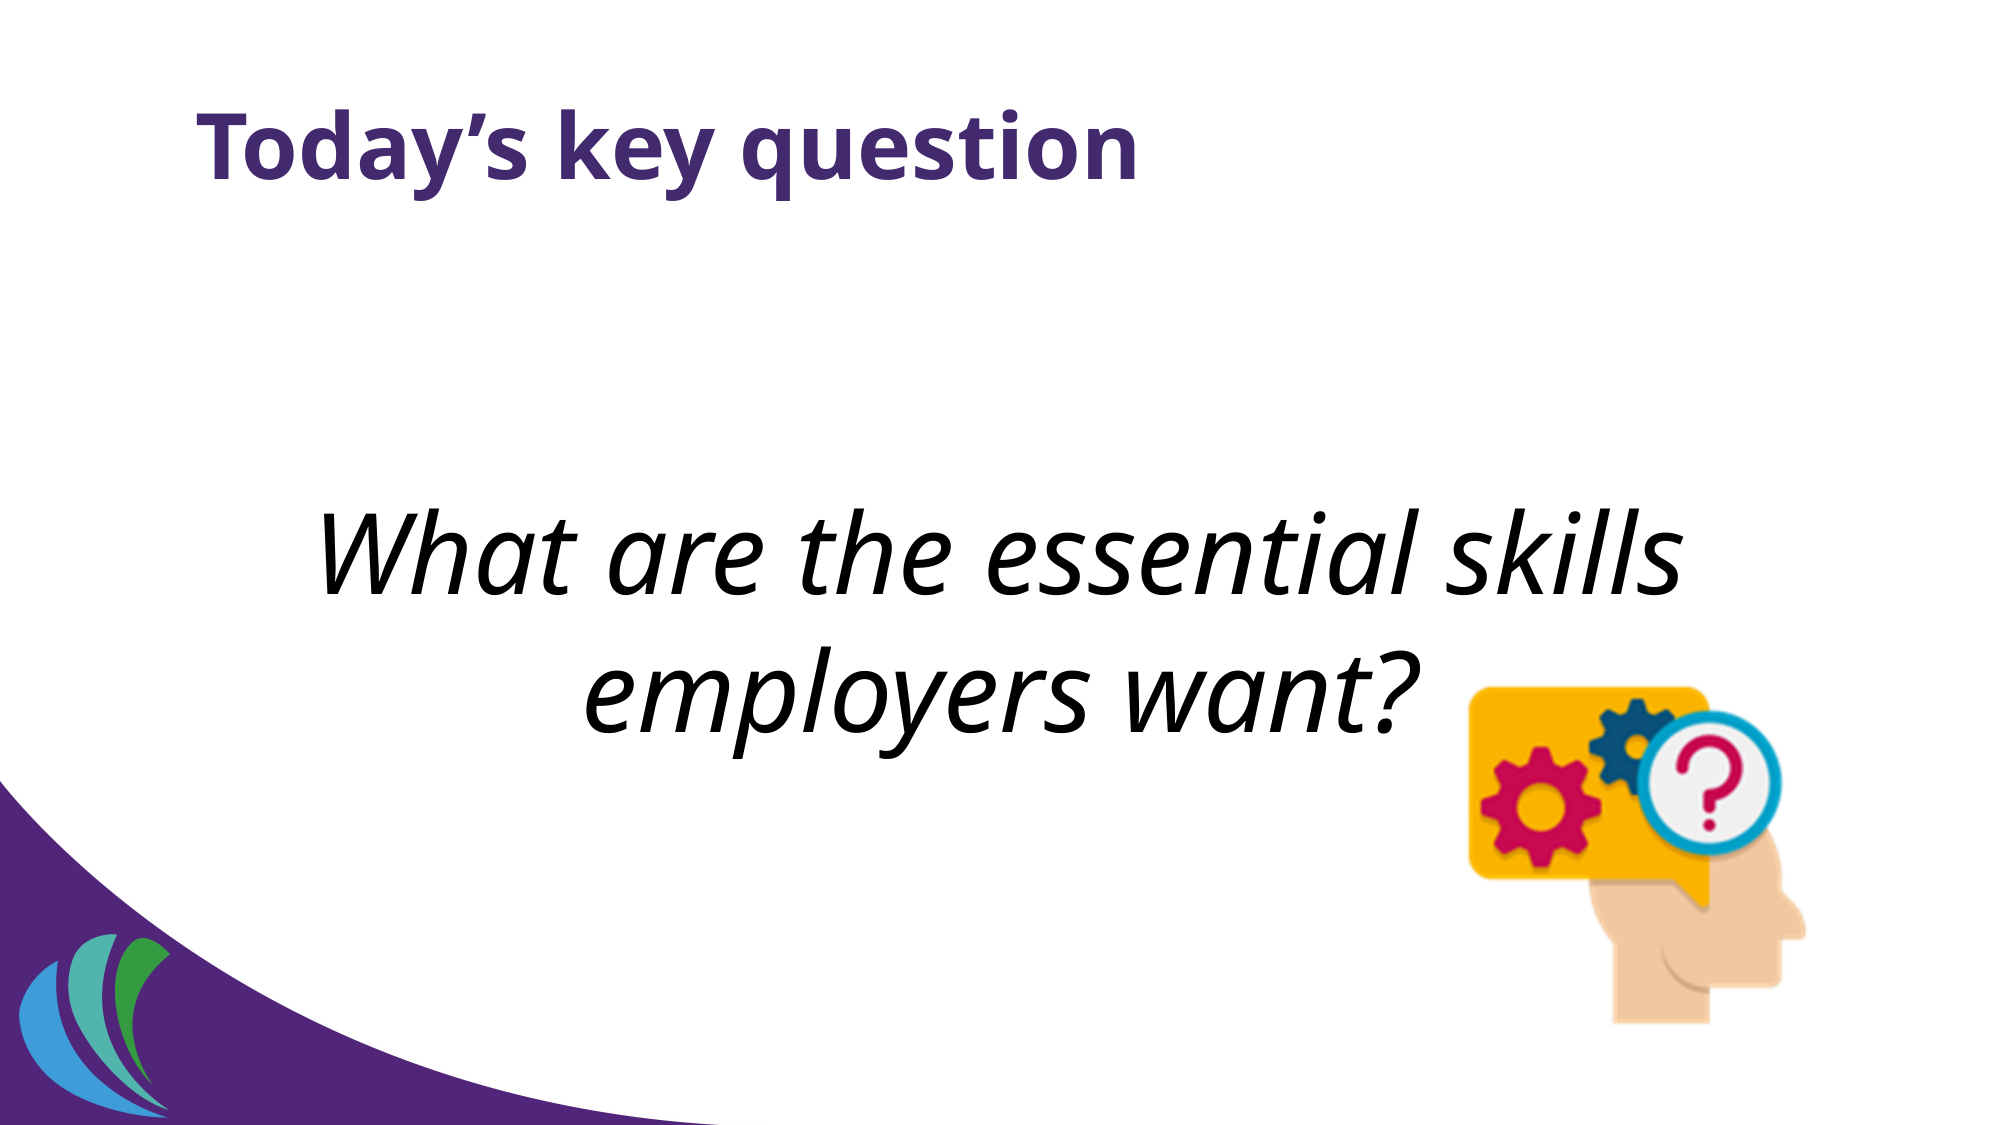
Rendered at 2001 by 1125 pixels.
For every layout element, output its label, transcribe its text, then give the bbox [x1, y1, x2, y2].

picture [0, 1, 2000, 1125]
title Today’s key question [180, 26, 1830, 240]
list What are the essential skills employers want? [102, 240, 1898, 801]
